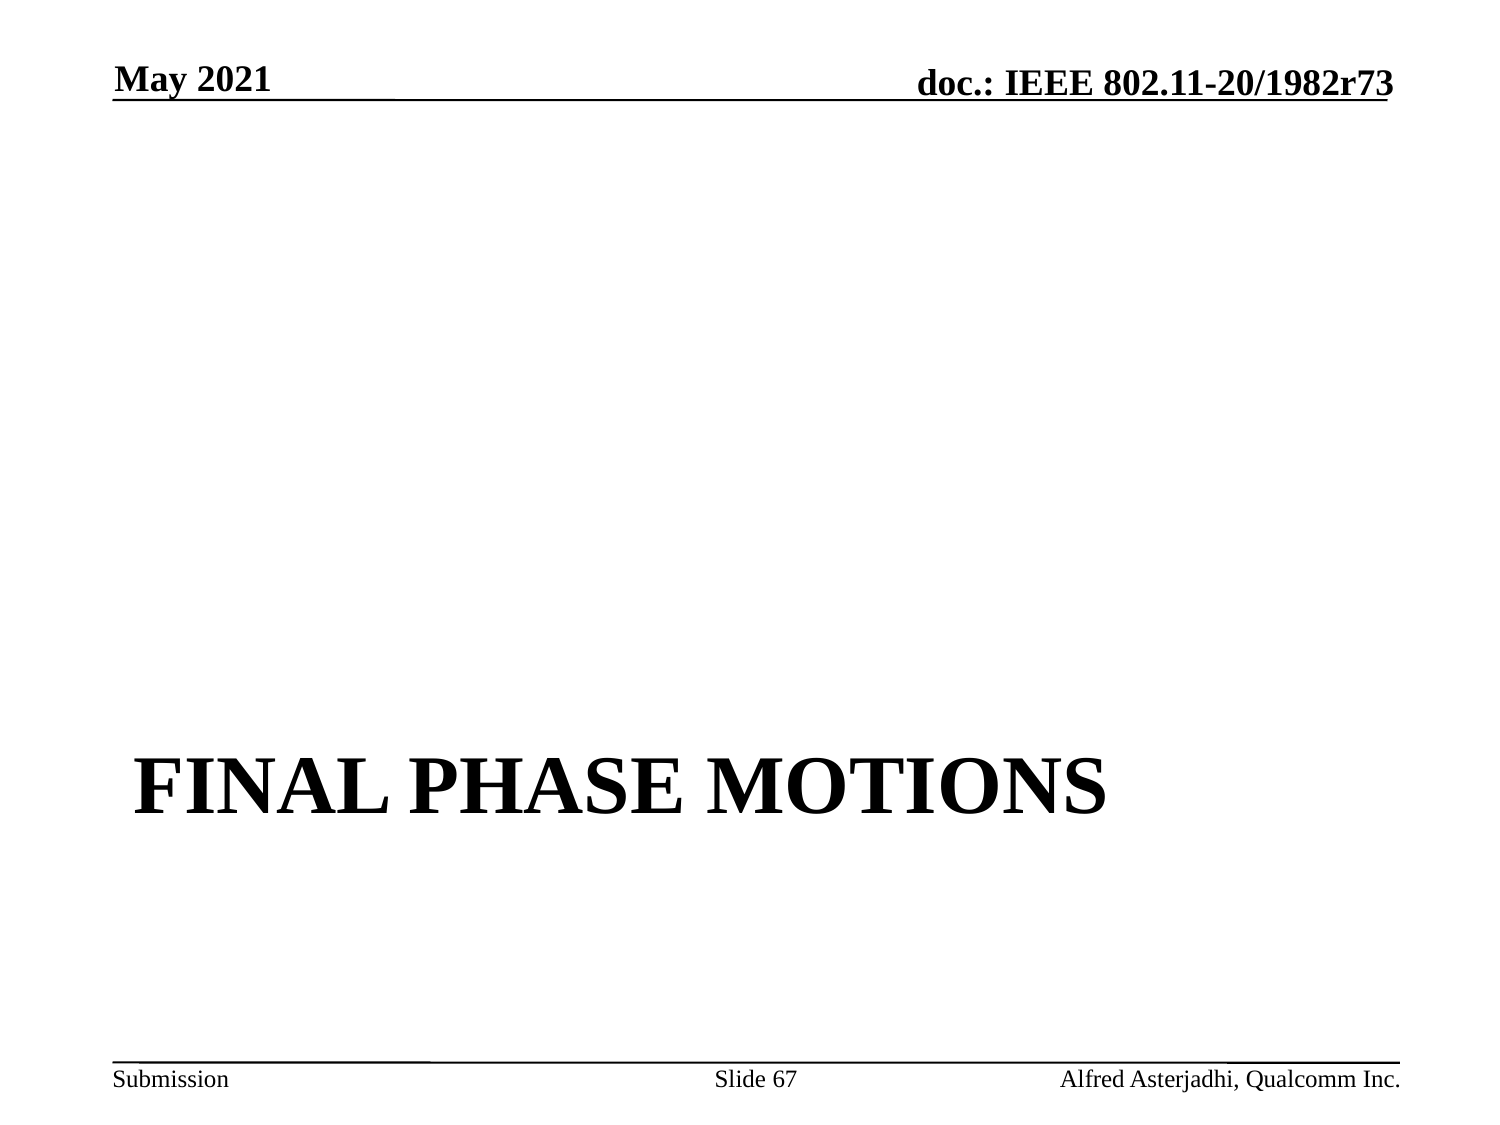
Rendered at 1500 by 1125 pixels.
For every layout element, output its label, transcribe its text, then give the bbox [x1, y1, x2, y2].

slide_number Slide 67 [712, 1061, 800, 1123]
footer Alfred Asterjadhi, Qualcomm Inc. [878, 1061, 1402, 1093]
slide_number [114, 54, 423, 100]
title Final Phase motions [118, 722, 1394, 947]
